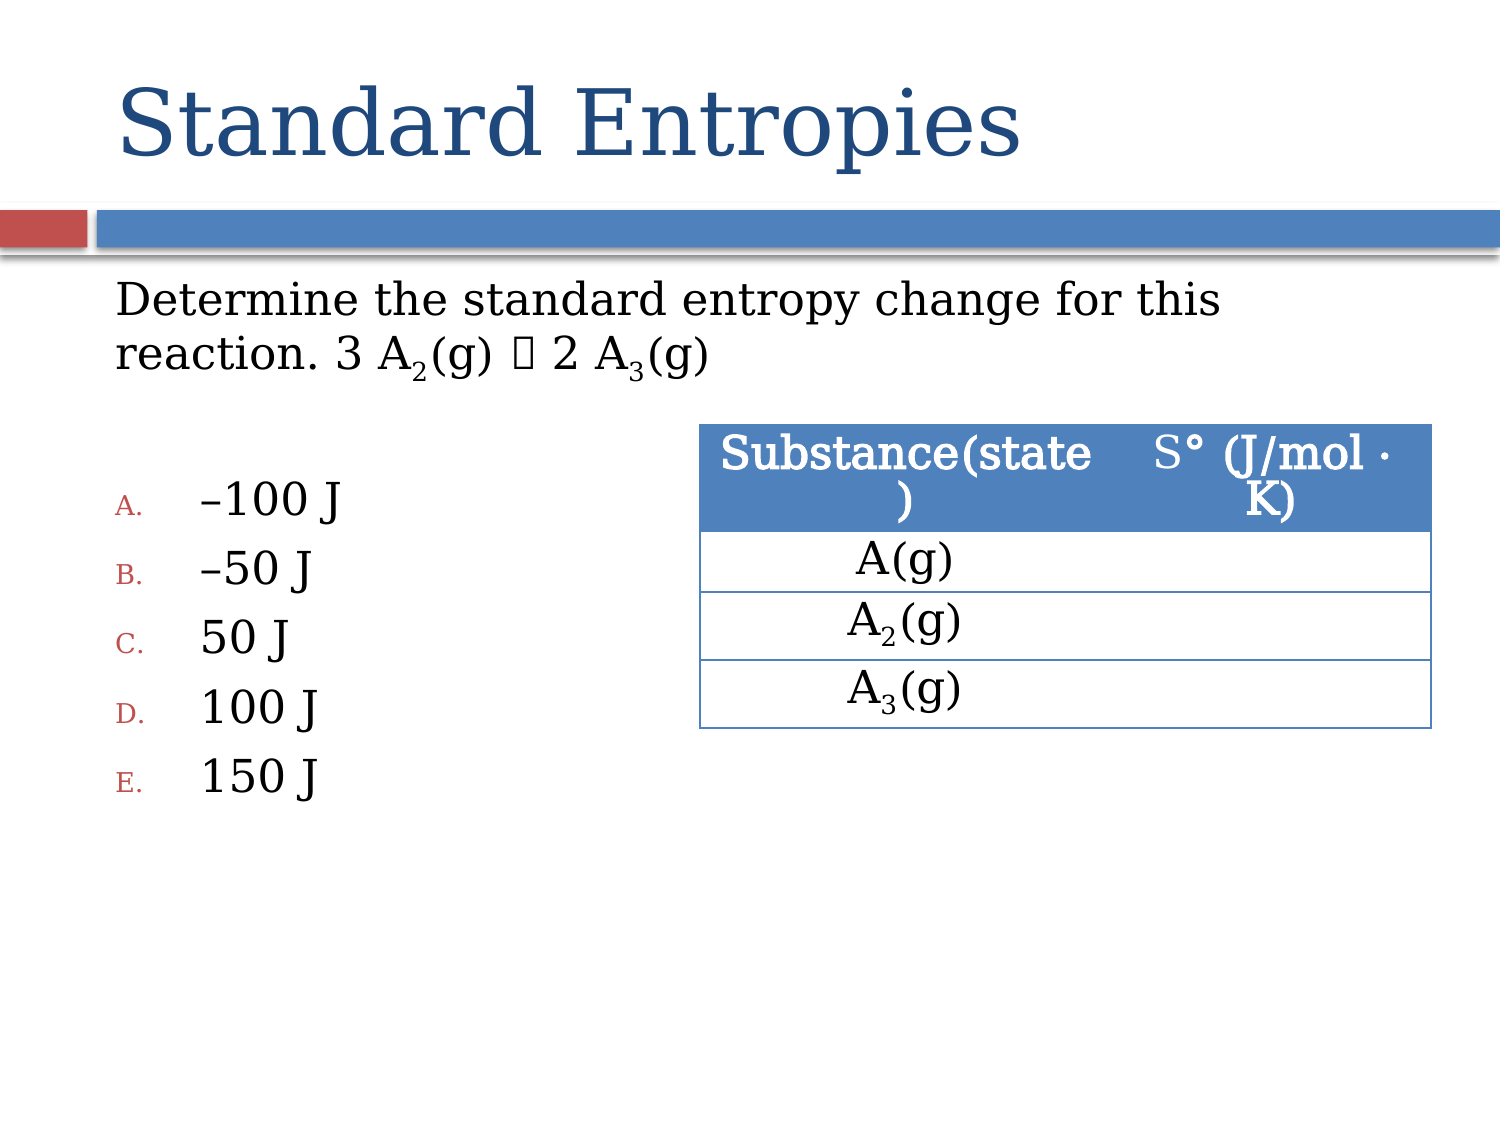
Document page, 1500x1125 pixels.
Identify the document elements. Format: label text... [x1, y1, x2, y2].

list Determine the standard entropy change for this reaction. 3 A2(g)  2 A3(g) –100 J –50 J 50 J 100 J 150 J [100, 262, 1438, 1000]
title Standard Entropies [100, 37, 1438, 200]
